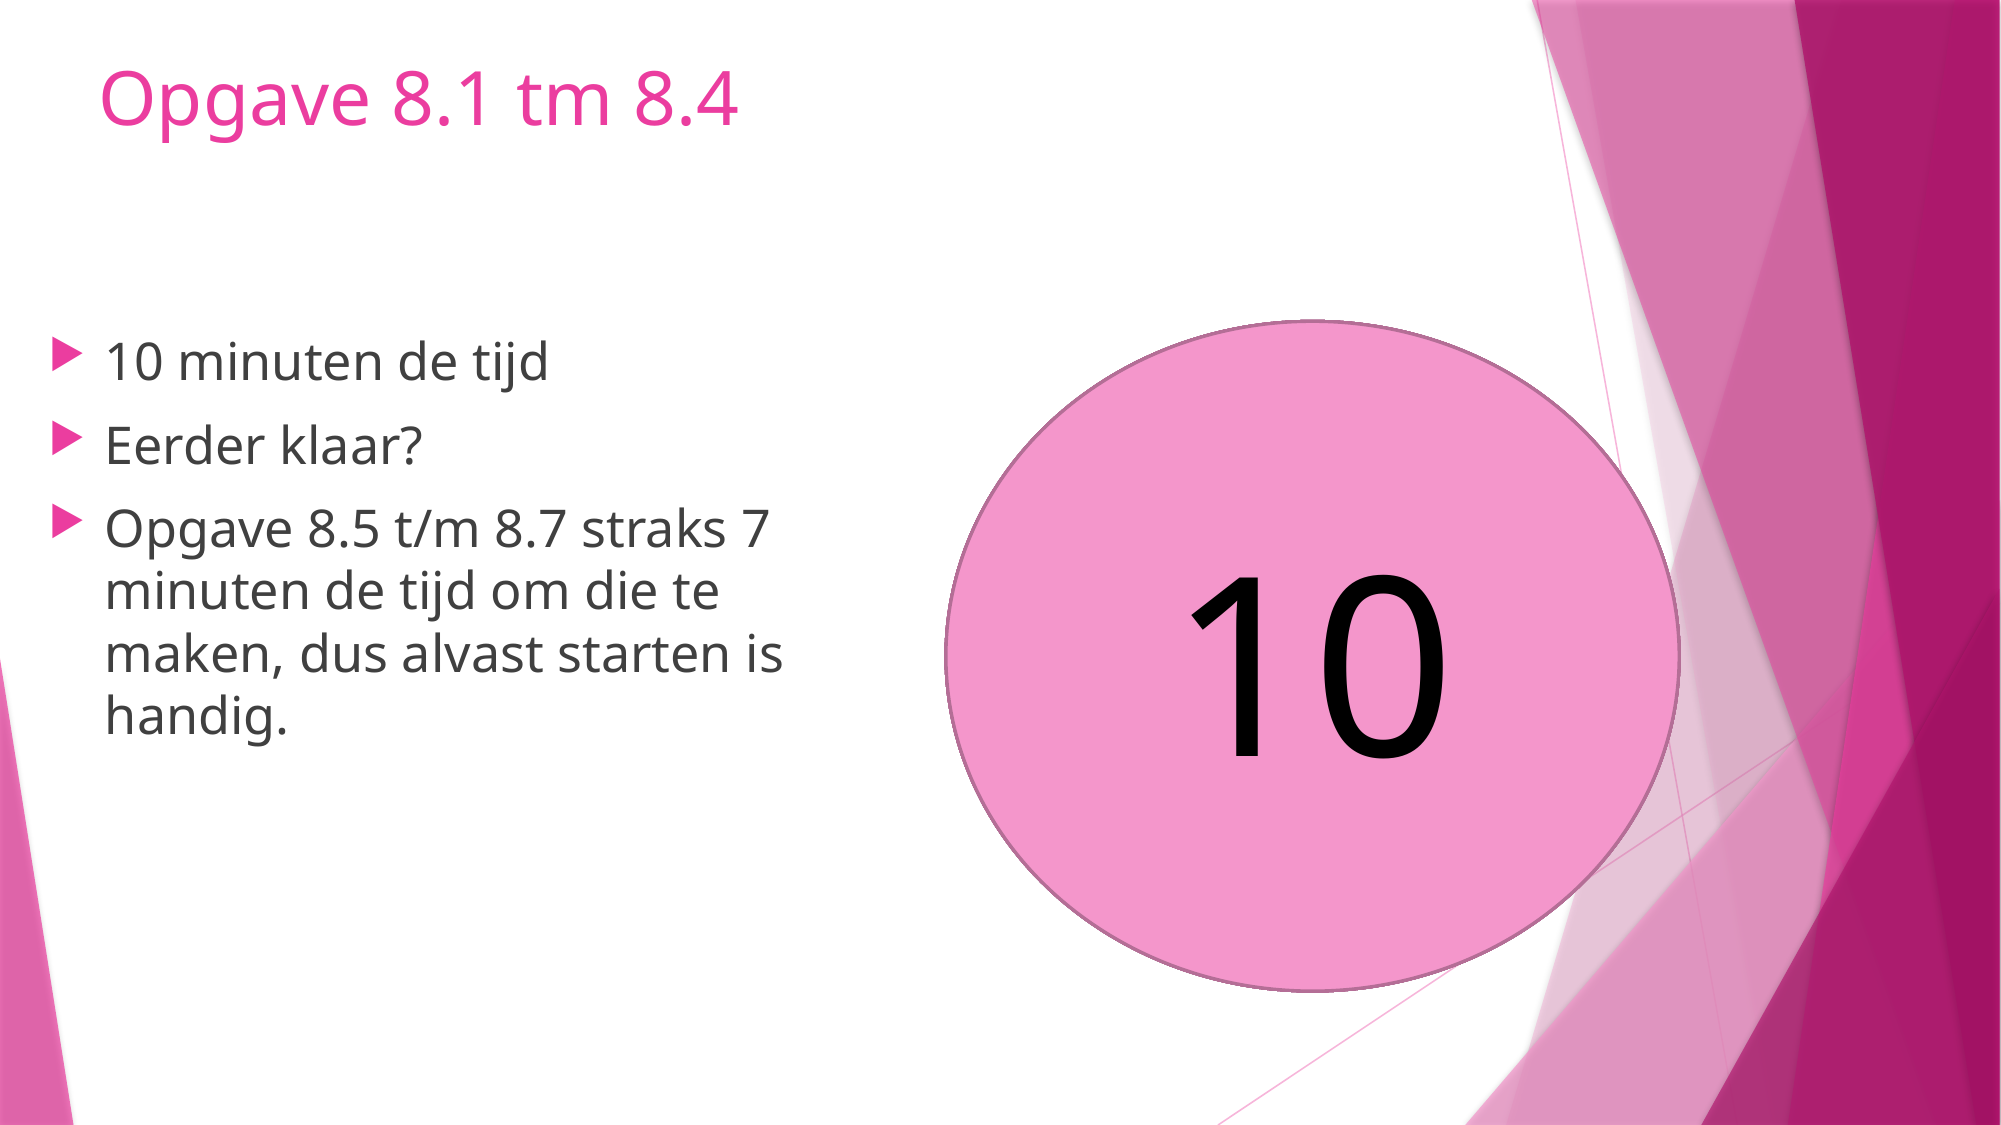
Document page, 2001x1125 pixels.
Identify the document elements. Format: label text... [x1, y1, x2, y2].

title Opgave 8.1 tm 8.4 [83, 42, 1494, 260]
list 10 minuten de tijd Eerder klaar? Opgave 8.5 t/m 8.7 straks 7 minuten de tijd om die te maken, dus alvast starten is handig. [33, 321, 818, 1013]
text_box 10 [944, 319, 1681, 993]
